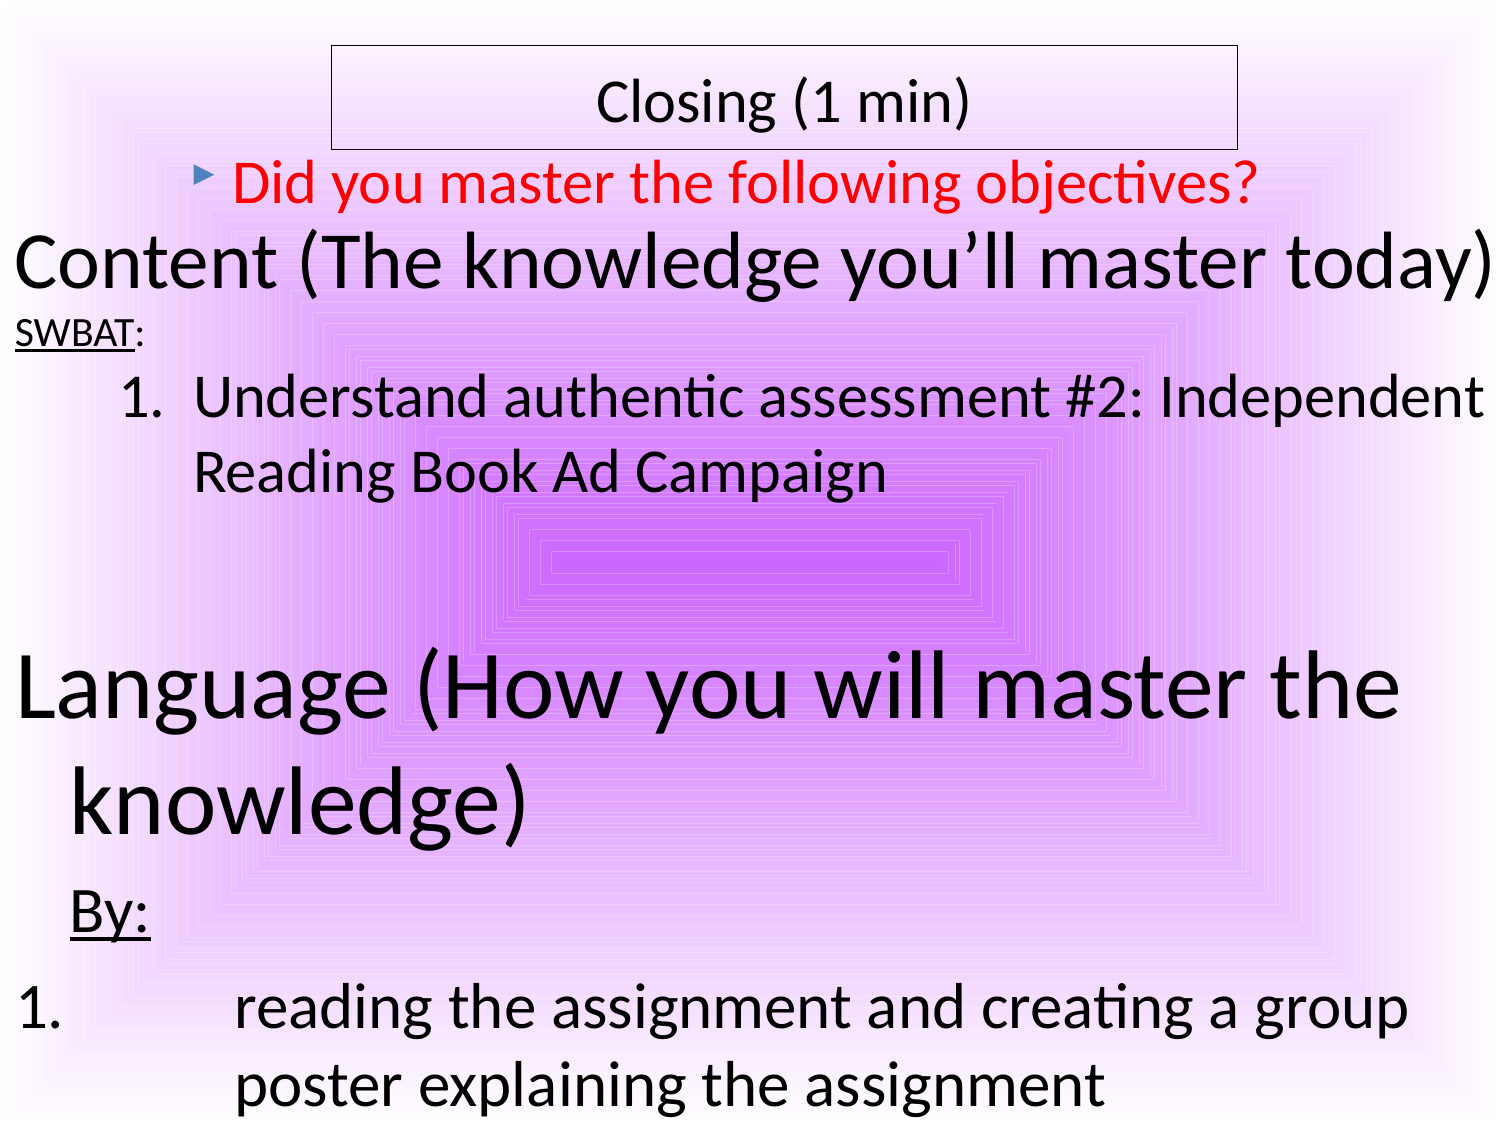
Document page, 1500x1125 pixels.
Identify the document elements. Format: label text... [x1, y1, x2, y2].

text_box Did you master the following objectives? [0, 134, 1434, 200]
text_box Language (How you will master the knowledge) By: reading the assignment and creating a group poster explaining the assignment [0, 588, 1500, 1125]
text_box Content (The knowledge you’ll master today) SWBAT: Understand authentic assessment #2: Independent Reading Book Ad Campaign [0, 200, 1500, 588]
title Closing (1 min) [331, 45, 1238, 134]
